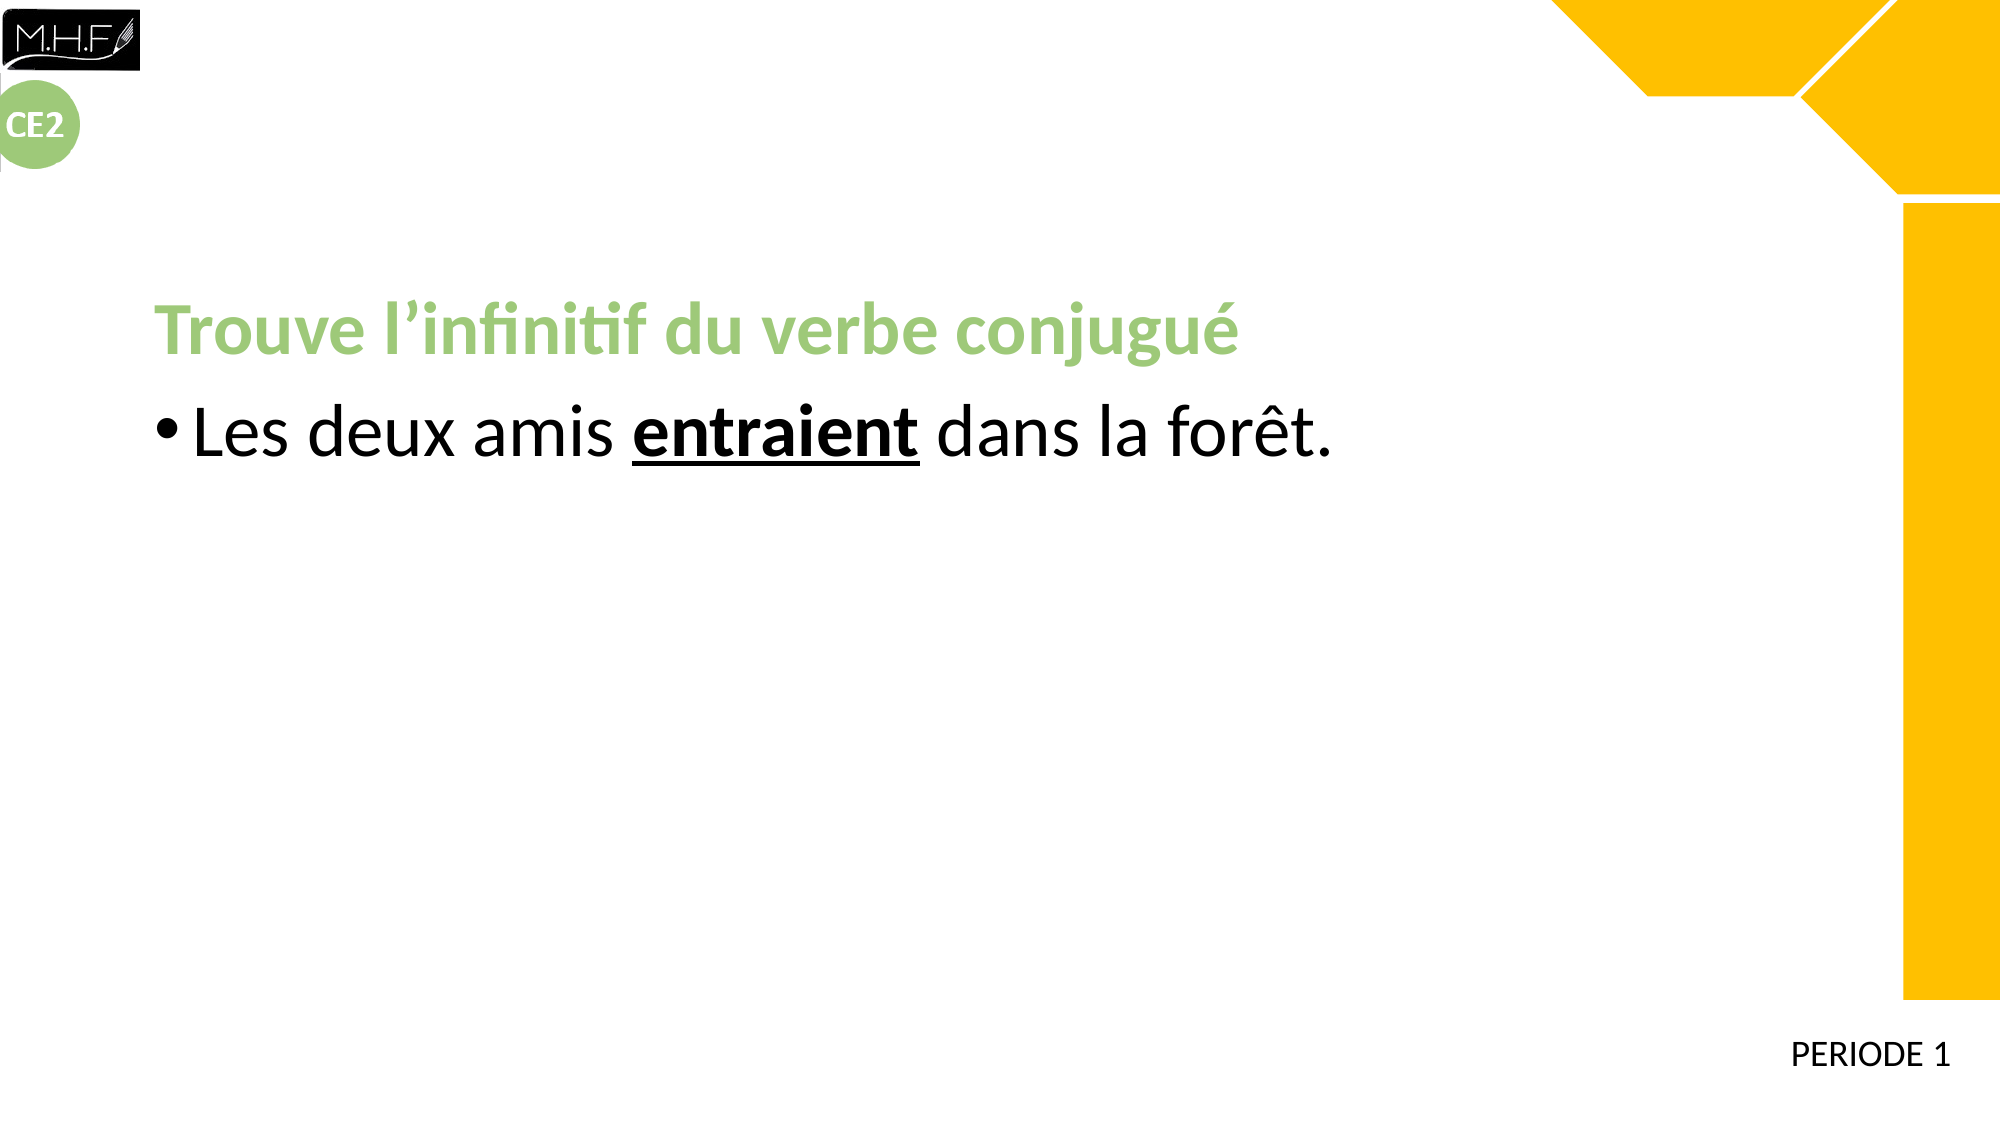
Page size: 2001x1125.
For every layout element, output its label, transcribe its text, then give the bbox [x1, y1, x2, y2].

text_box [1902, 202, 2000, 1001]
text_box Trouve l’infinitif du verbe conjugué Les deux amis entraient dans la forêt. [139, 282, 1865, 996]
text_box [1549, 0, 1892, 98]
picture [0, 7, 140, 172]
text_box [1799, 0, 2000, 196]
text_box PERIODE 1 [1362, 1021, 1967, 1082]
